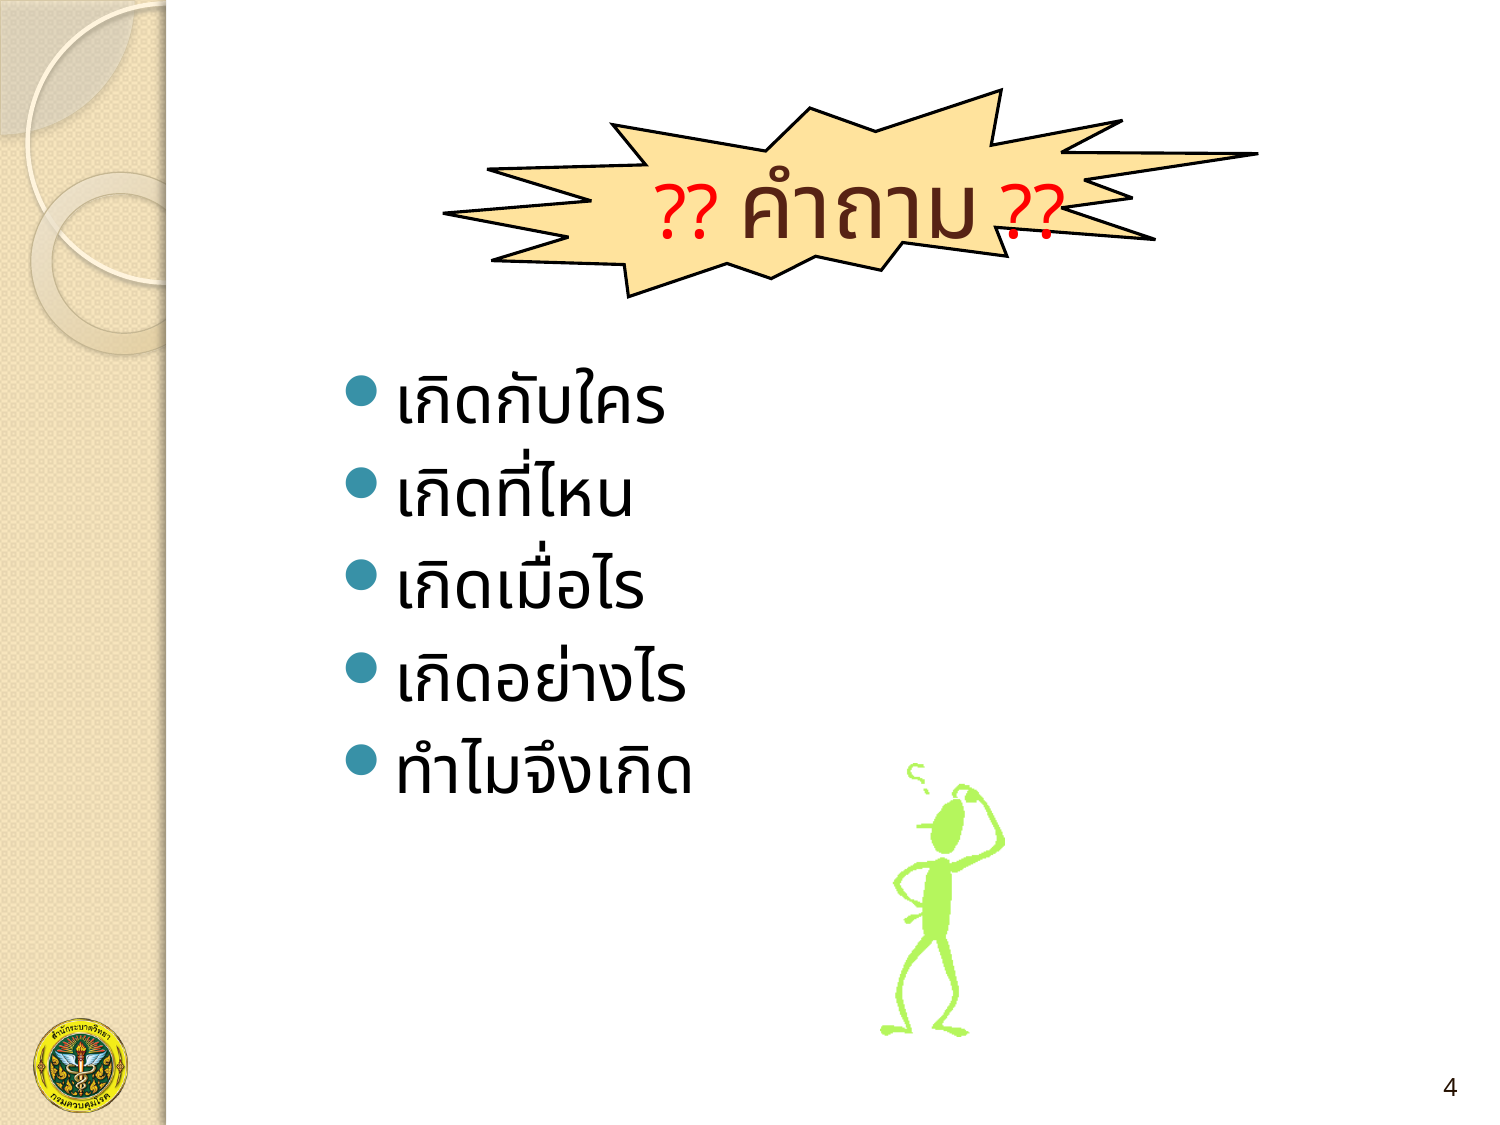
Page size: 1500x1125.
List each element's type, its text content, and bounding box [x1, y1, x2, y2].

list เกิดกับใคร เกิดที่ไหน เกิดเมื่อไร เกิดอย่างไร ทำไมจึงเกิด [312, 349, 1277, 1061]
slide_number 4 [1413, 1034, 1488, 1113]
text_box [1081, 214, 1156, 240]
text_box [1081, 120, 1123, 143]
text_box [612, 124, 620, 134]
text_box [880, 762, 1005, 1038]
text_box [442, 165, 620, 265]
text_box [895, 90, 1002, 125]
text_box [626, 279, 681, 297]
text_box [792, 108, 858, 125]
title ?? คำถาม ?? [620, 125, 1081, 279]
picture [33, 1018, 128, 1113]
text_box [1081, 152, 1259, 206]
